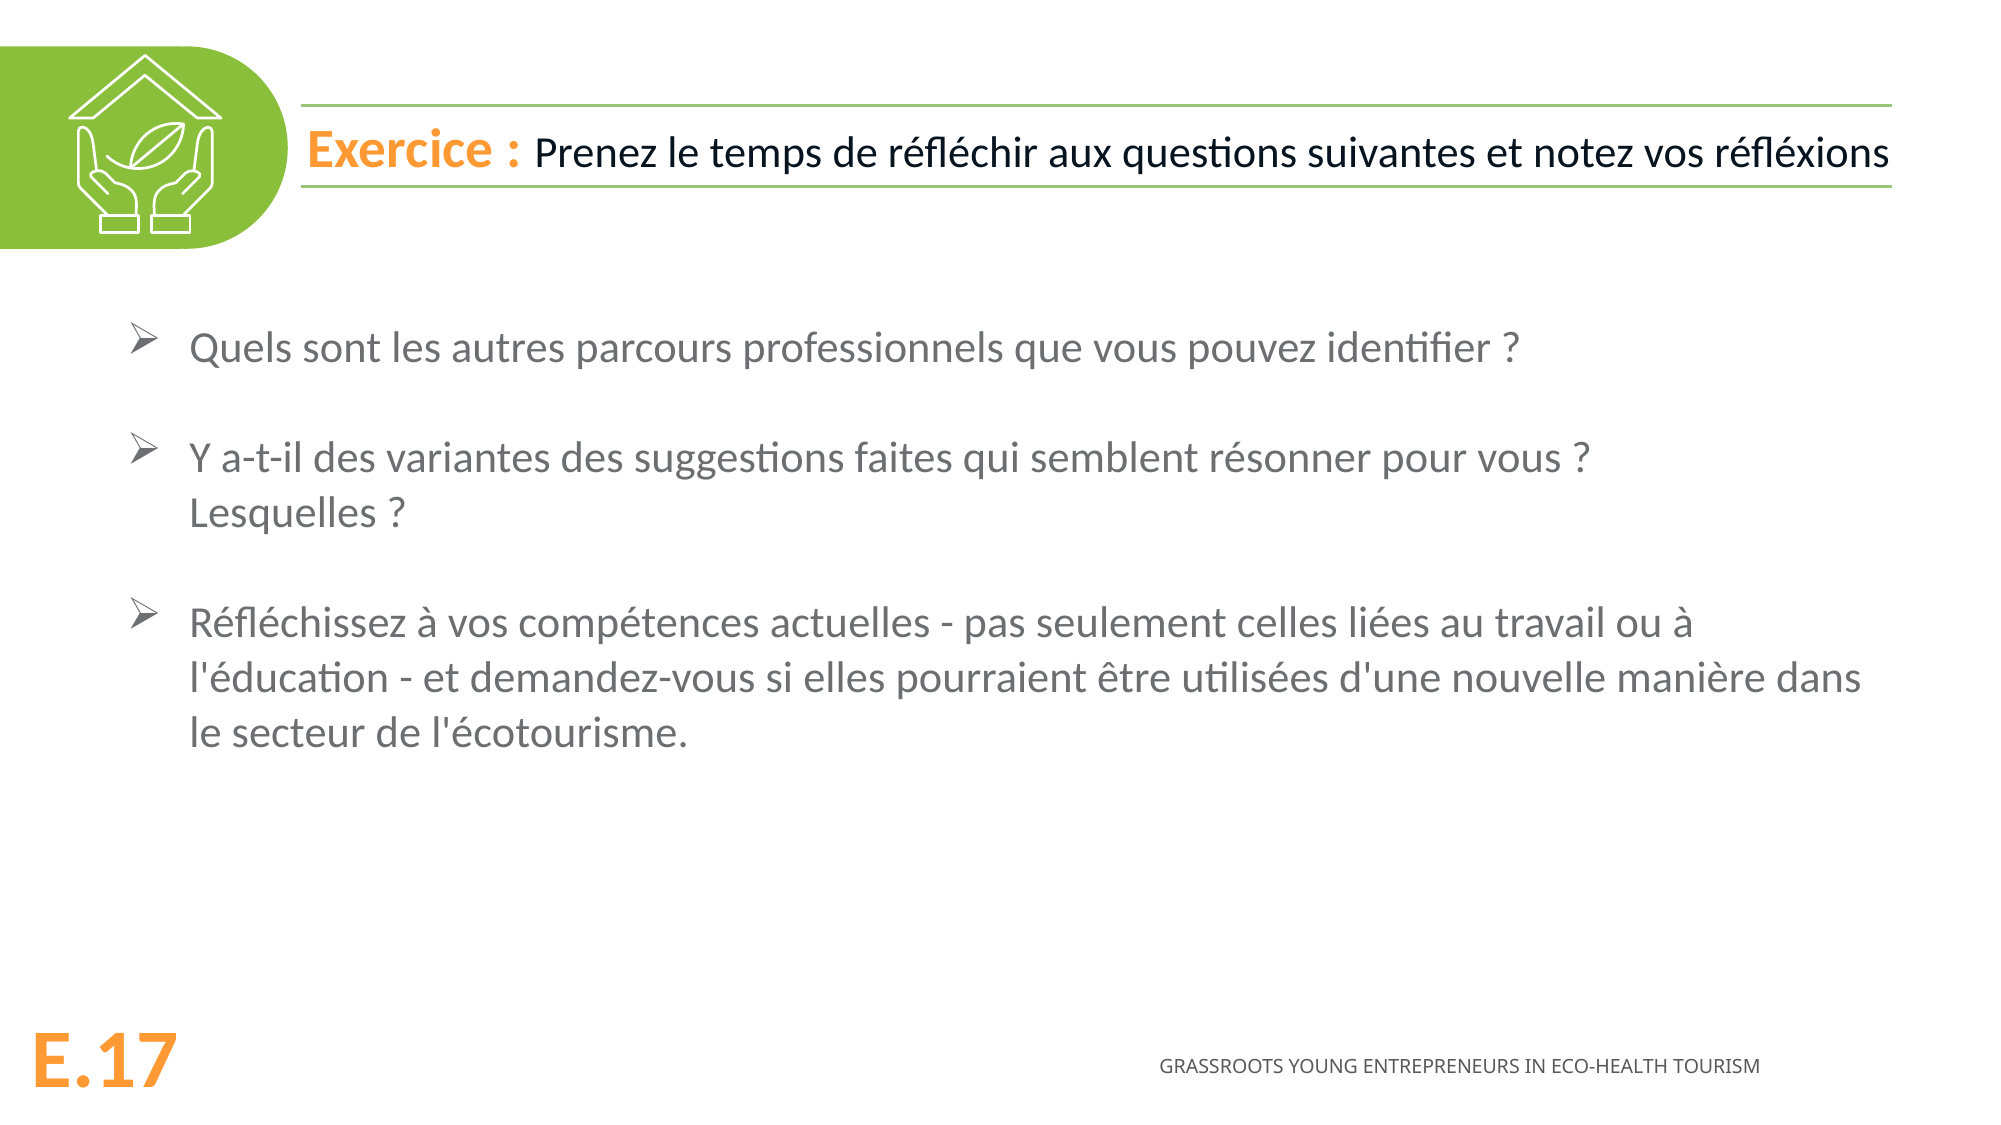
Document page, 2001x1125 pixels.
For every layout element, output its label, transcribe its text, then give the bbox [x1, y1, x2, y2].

text_box E.17 [11, 1019, 300, 1125]
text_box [68, 54, 222, 233]
text_box GRASSROOTS YOUNG ENTREPRENEURS IN ECO-HEALTH TOURISM [1144, 1046, 1852, 1085]
list Quels sont les autres parcours professionnels que vous pouvez identifier ? Y a-t-il des variantes des suggestions faites qui semblent résonner pour vous ? Lesquelles ? Réfléchissez à vos compétences actuelles - pas seulement celles liées au travail ou à l'éducation - et demandez-vous si elles pourraient être utilisées d'une nouvelle manière dans le secteur de l'écotourisme. [106, 296, 1904, 964]
text_box [0, 46, 288, 249]
list Exercice : Prenez le temps de réfléchir aux questions suivantes et notez vos réfléxions [287, 82, 1950, 254]
